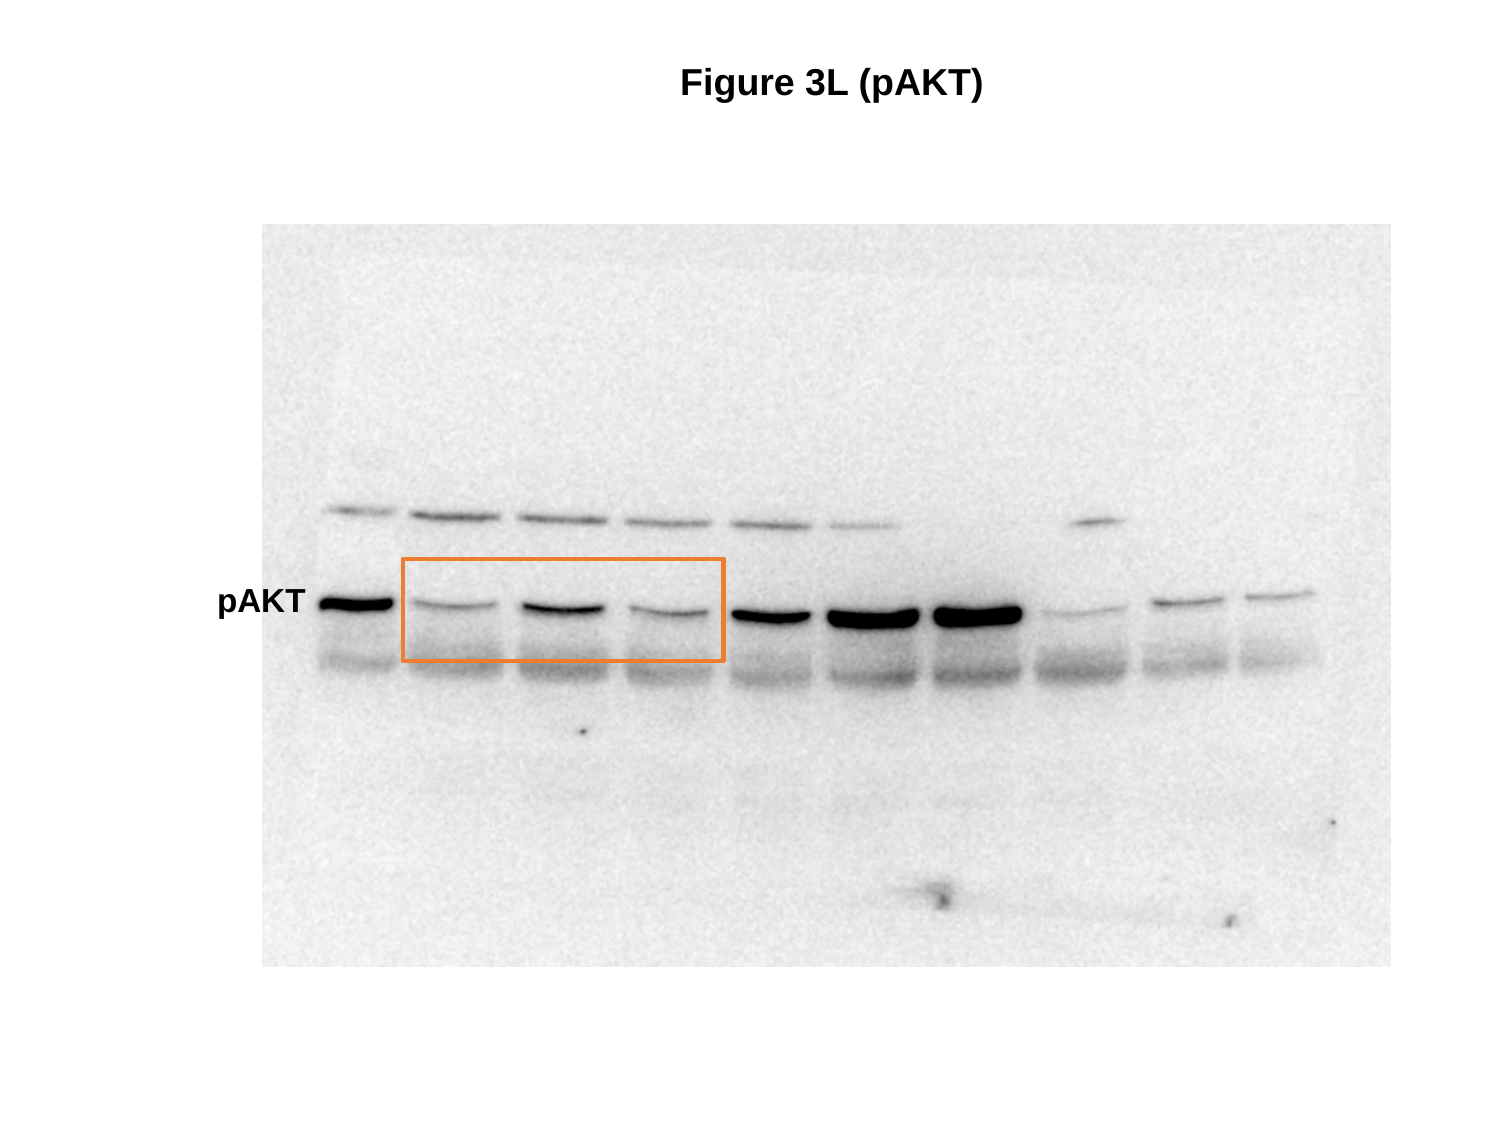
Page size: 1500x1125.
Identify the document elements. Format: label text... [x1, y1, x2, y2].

text_box pAKT [202, 572, 262, 627]
text_box Figure 3L (pAKT) [665, 50, 1030, 111]
picture [262, 224, 1391, 967]
